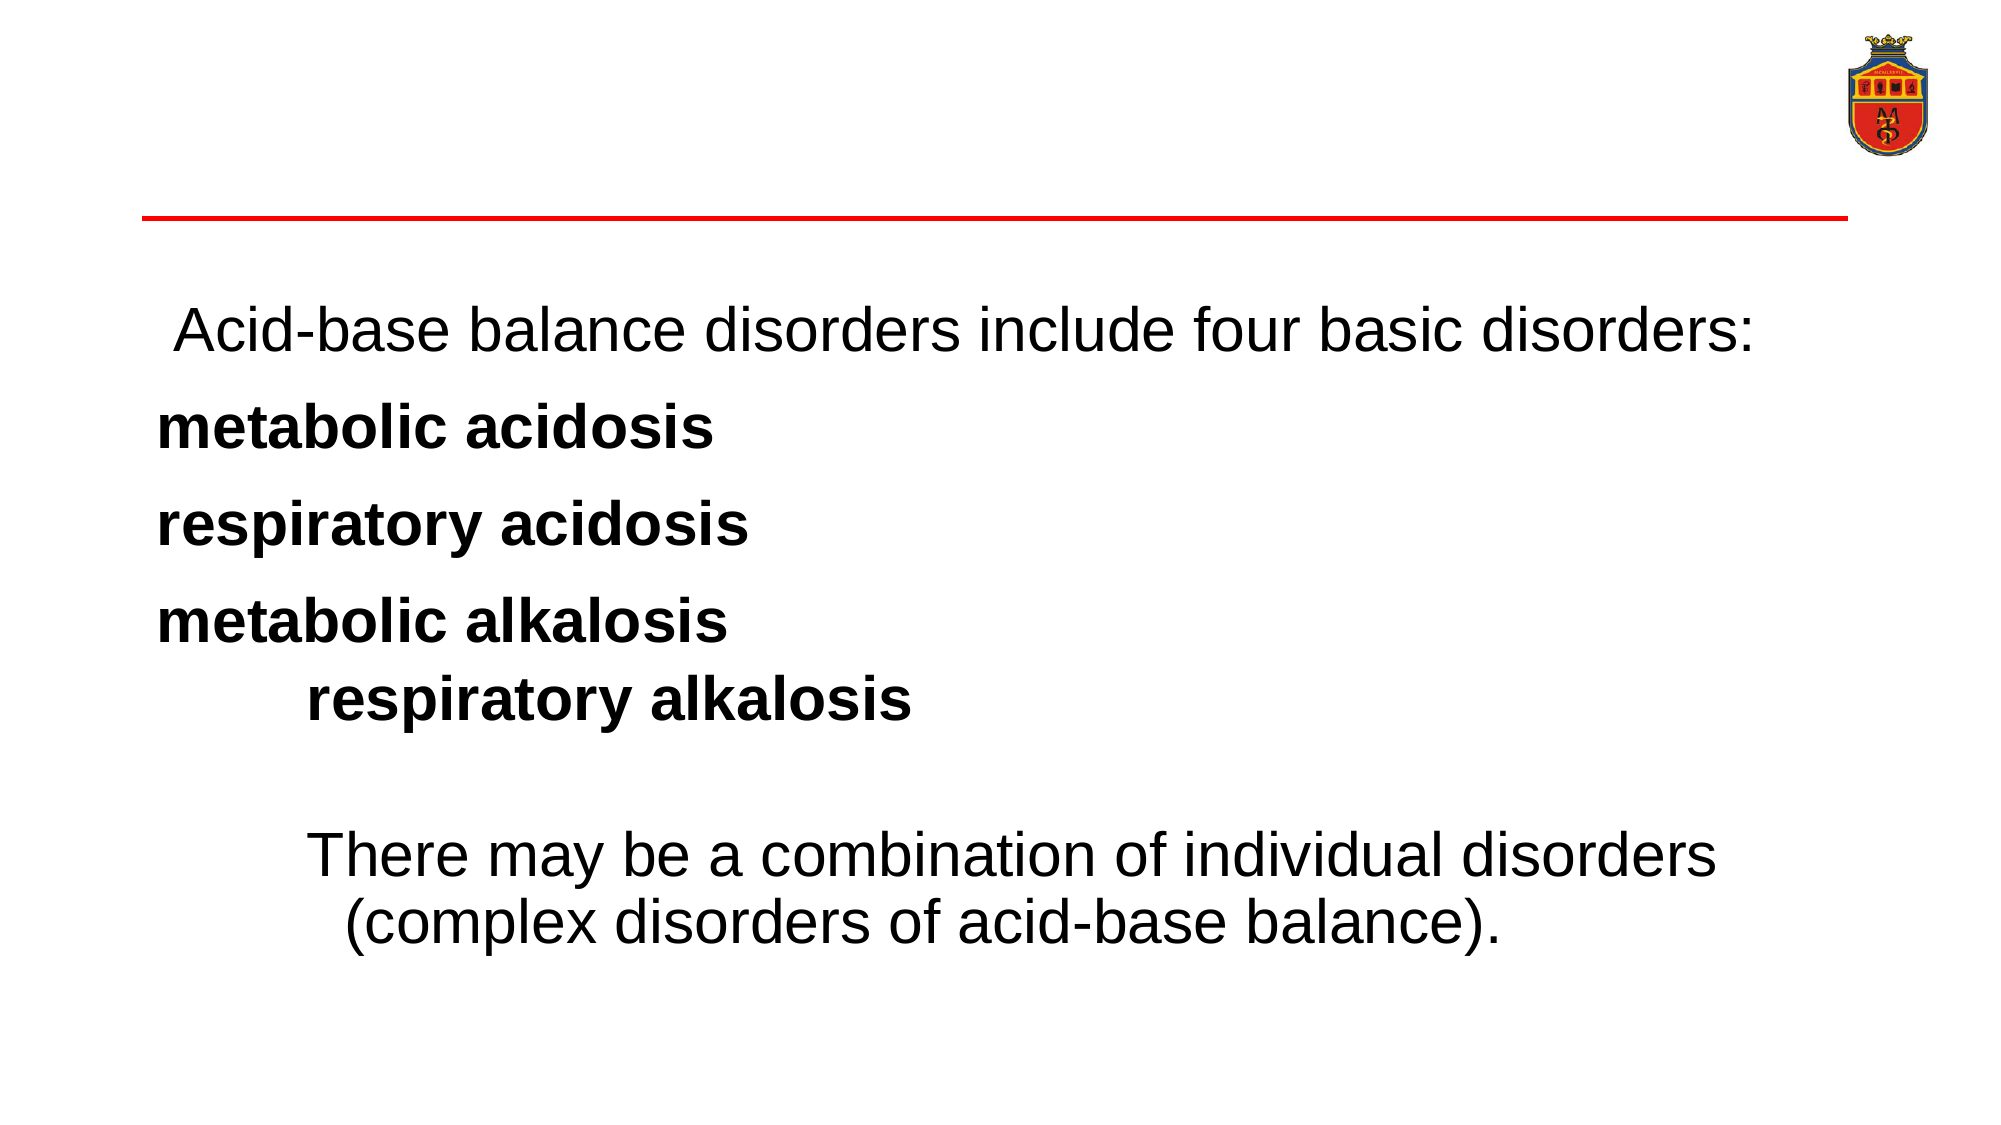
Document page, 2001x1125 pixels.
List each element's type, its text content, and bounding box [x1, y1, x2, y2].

list Acid-base balance disorders include four basic disorders: metabolic acidosis respiratory acidosis metabolic alkalosis respiratory alkalosis There may be a combination of individual disorders (complex disorders of acid-base balance). [141, 290, 1842, 1023]
picture [1794, 16, 1969, 189]
